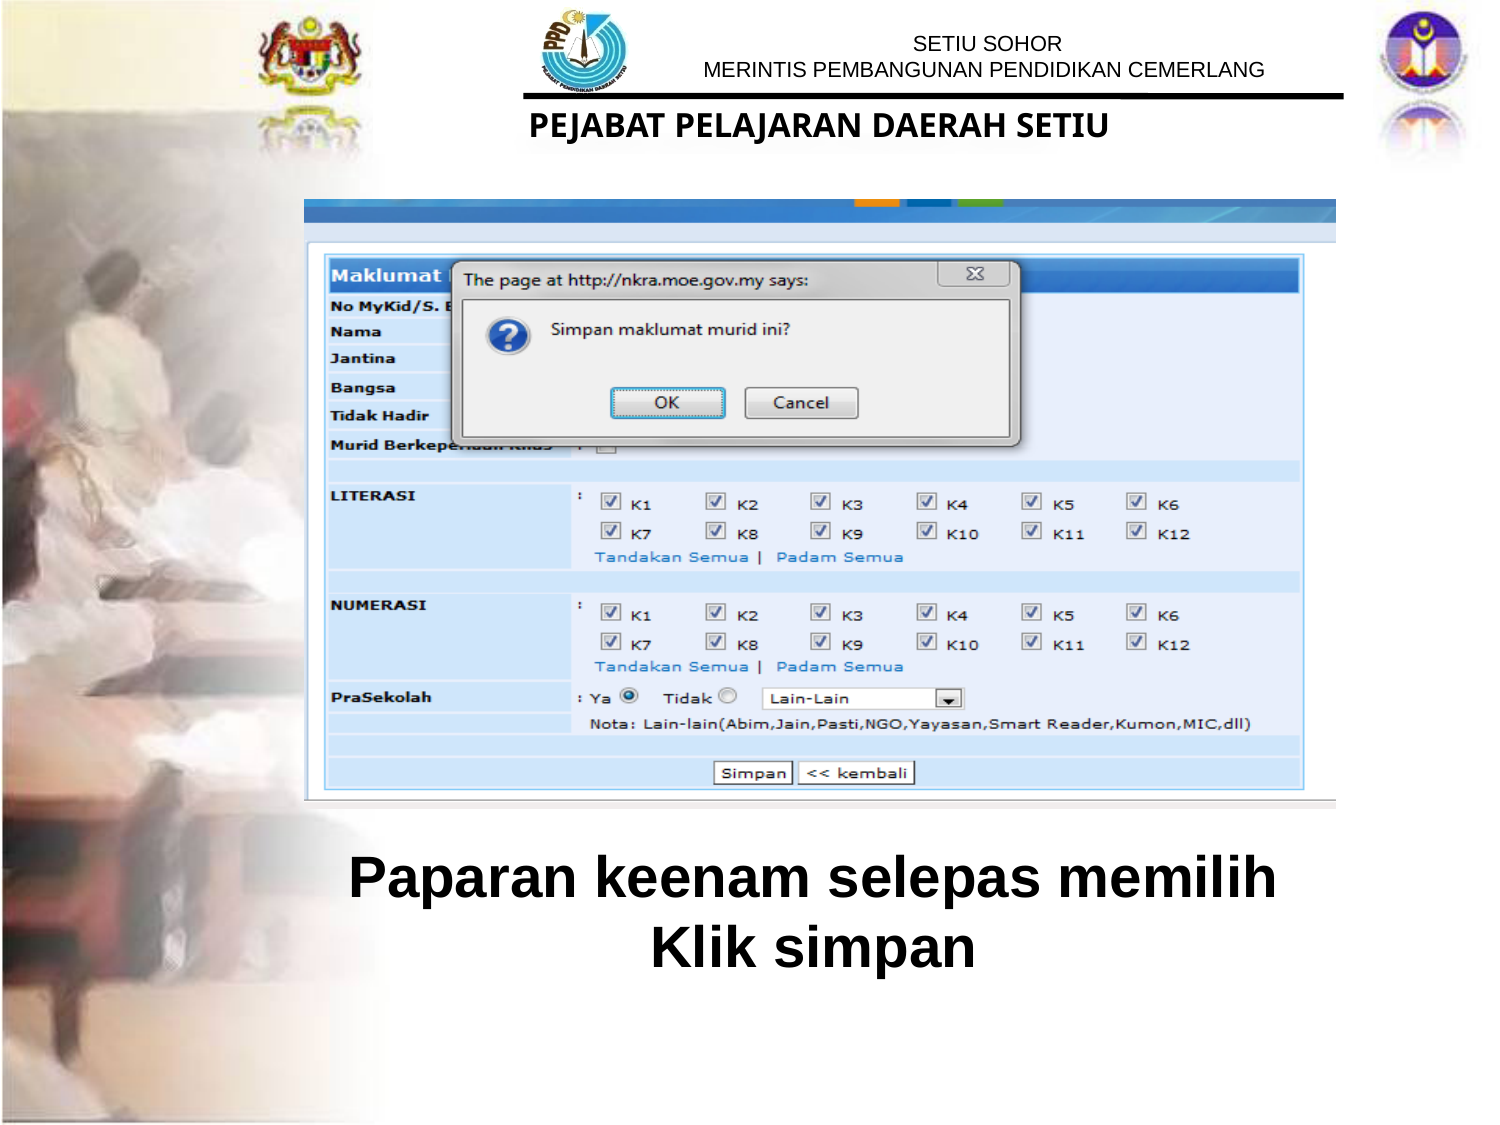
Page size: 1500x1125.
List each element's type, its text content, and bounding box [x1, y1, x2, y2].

picture [1, 0, 1500, 1125]
text_box Paparan keenam selepas memilih Klik simpan [333, 831, 1310, 987]
